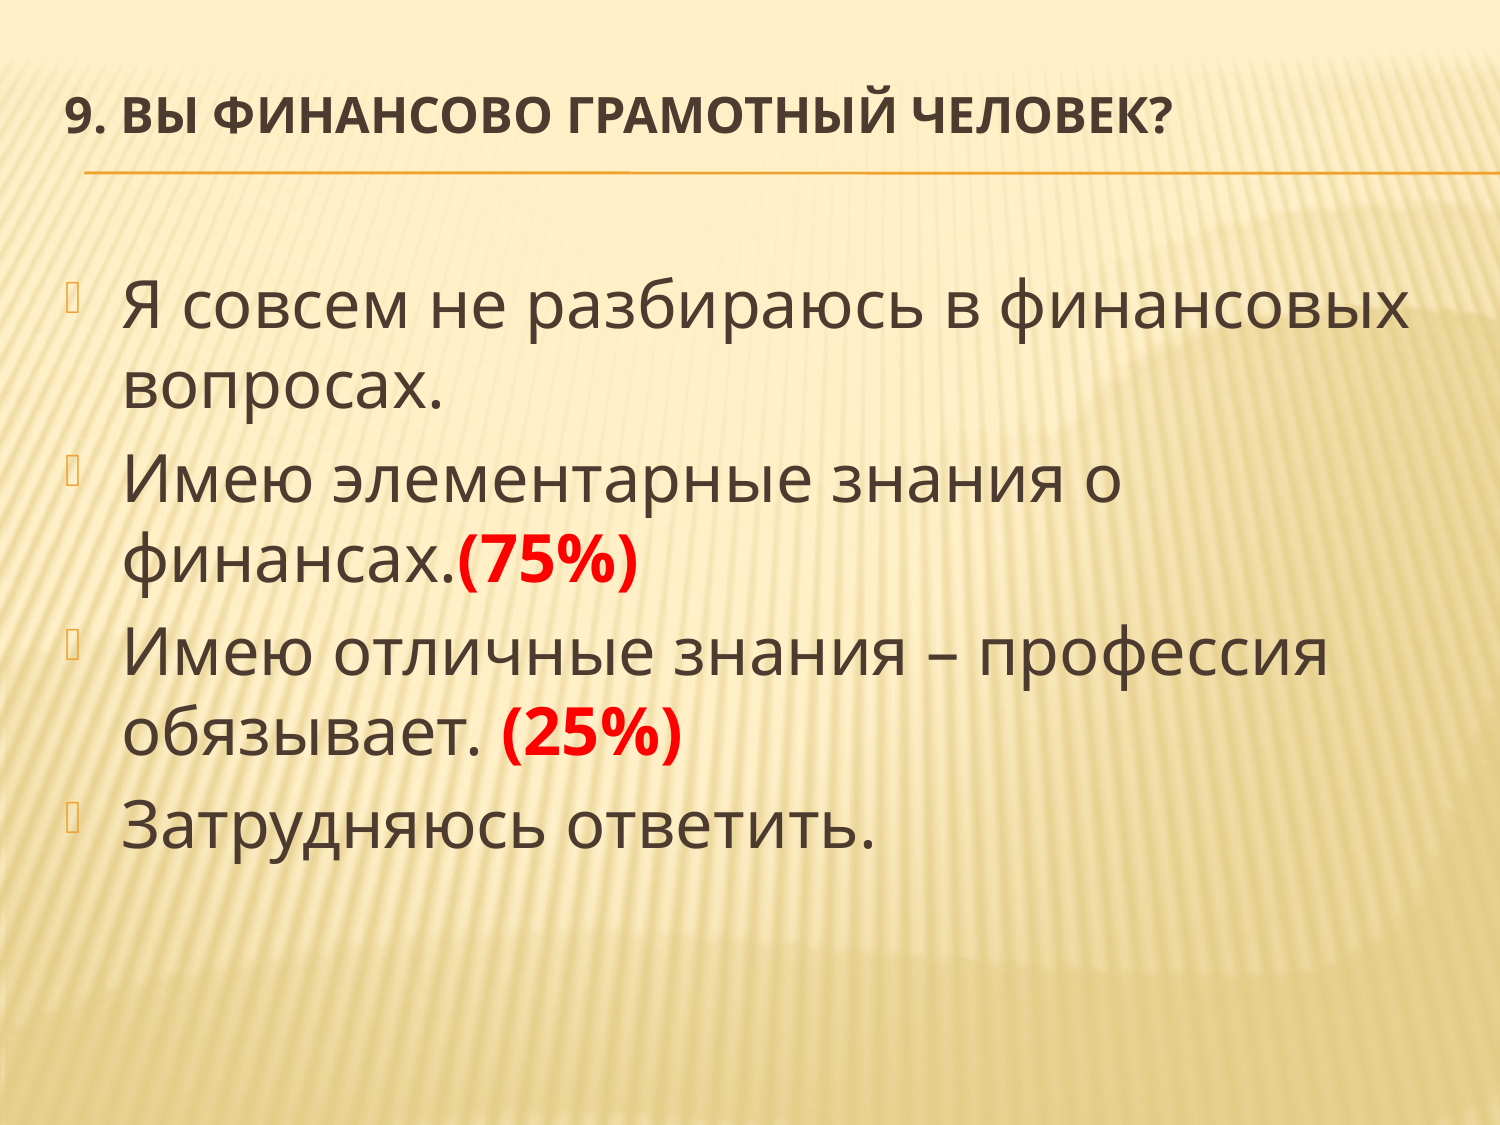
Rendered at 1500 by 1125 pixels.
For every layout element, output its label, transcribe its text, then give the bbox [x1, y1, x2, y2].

title 9. Вы финансово грамотный человек? [50, 75, 1475, 213]
list Я совсем не разбираюсь в финансовых вопросах. Имею элементарные знания о финансах.(75%) Имею отличные знания – профессия обязывает. (25%) Затрудняюсь ответить. [50, 254, 1475, 998]
